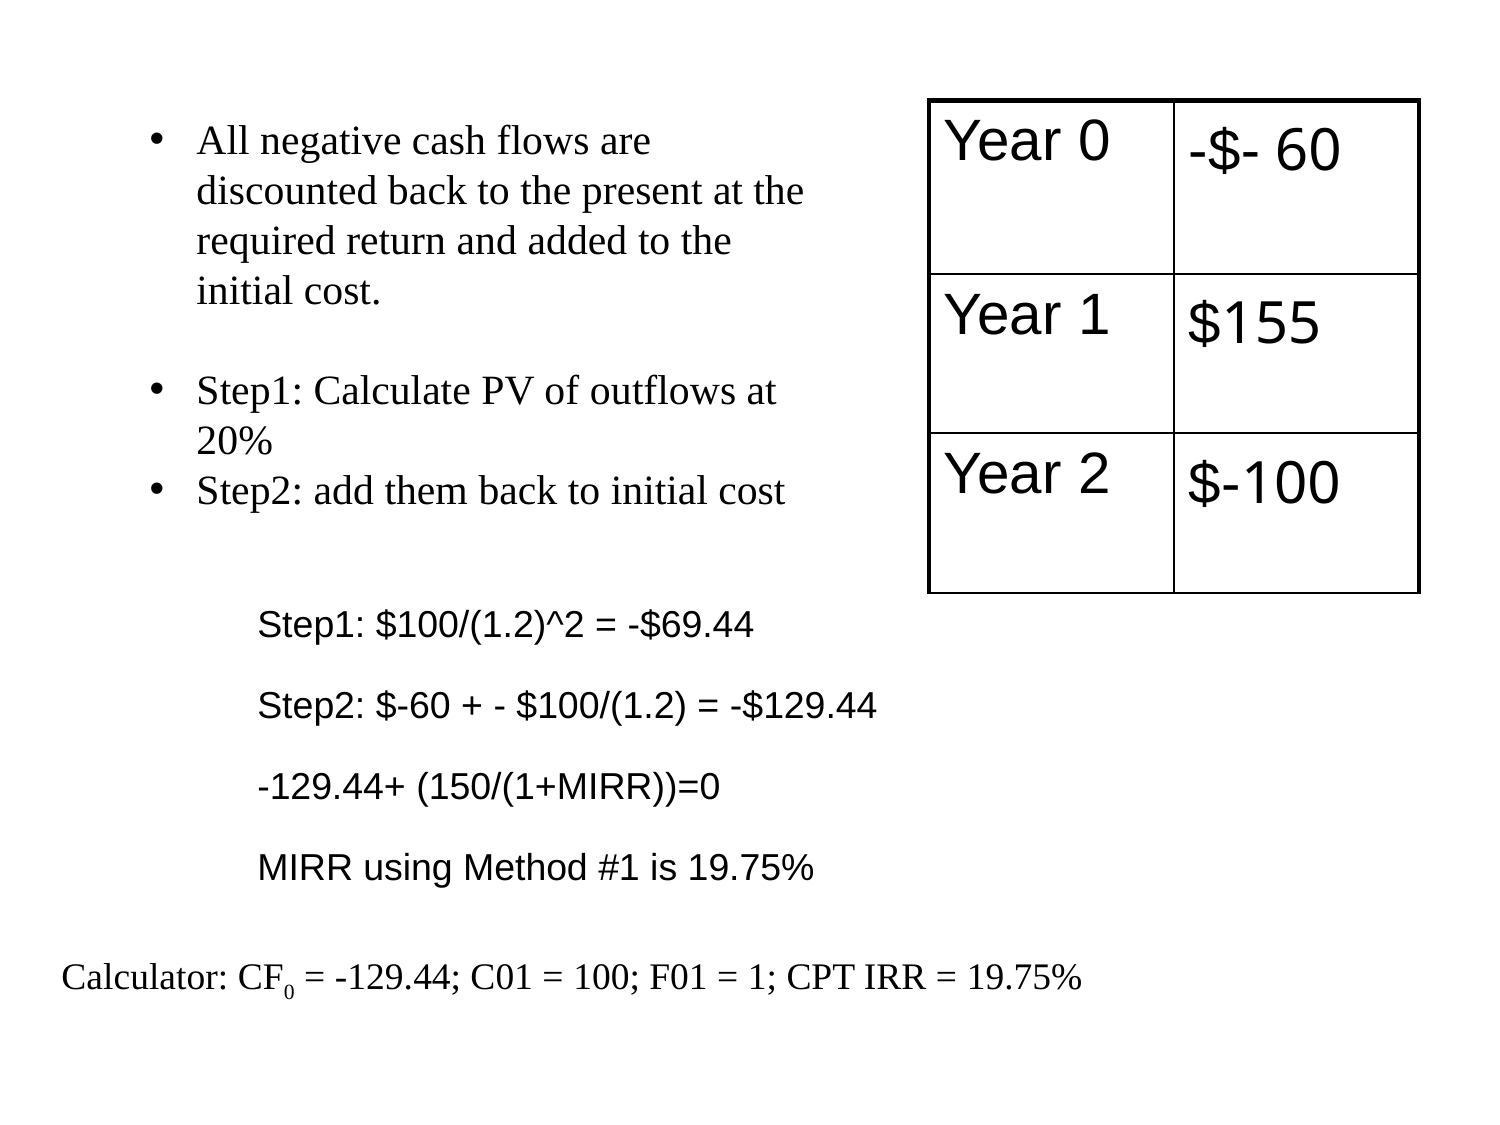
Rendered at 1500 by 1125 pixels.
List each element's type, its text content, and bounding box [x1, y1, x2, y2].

table_header -$- 60 [1175, 103, 1417, 273]
table_cell Year 2 [931, 434, 1173, 592]
text_box Calculator: CF0 = -129.44; C01 = 100; F01 = 1; CPT IRR = 19.75% [46, 944, 1500, 1056]
table_cell $-100 [1175, 434, 1417, 592]
text_box Step1: $100/(1.2)^2 = -$69.44 Step2: $-60 + - $100/(1.2) = -$129.44 -129.44+ (150/(1+MIRR))=0 MIRR using Method #1 is 19.75% [242, 598, 1094, 941]
text_box All negative cash flows are discounted back to the present at the required return and added to the initial cost. Step1: Calculate PV of outflows at 20% Step2: add them back to initial cost [134, 105, 829, 521]
table_cell Year 1 [931, 275, 1173, 432]
table_header Year 0 [931, 103, 1173, 273]
table_cell $155 [1175, 275, 1417, 432]
